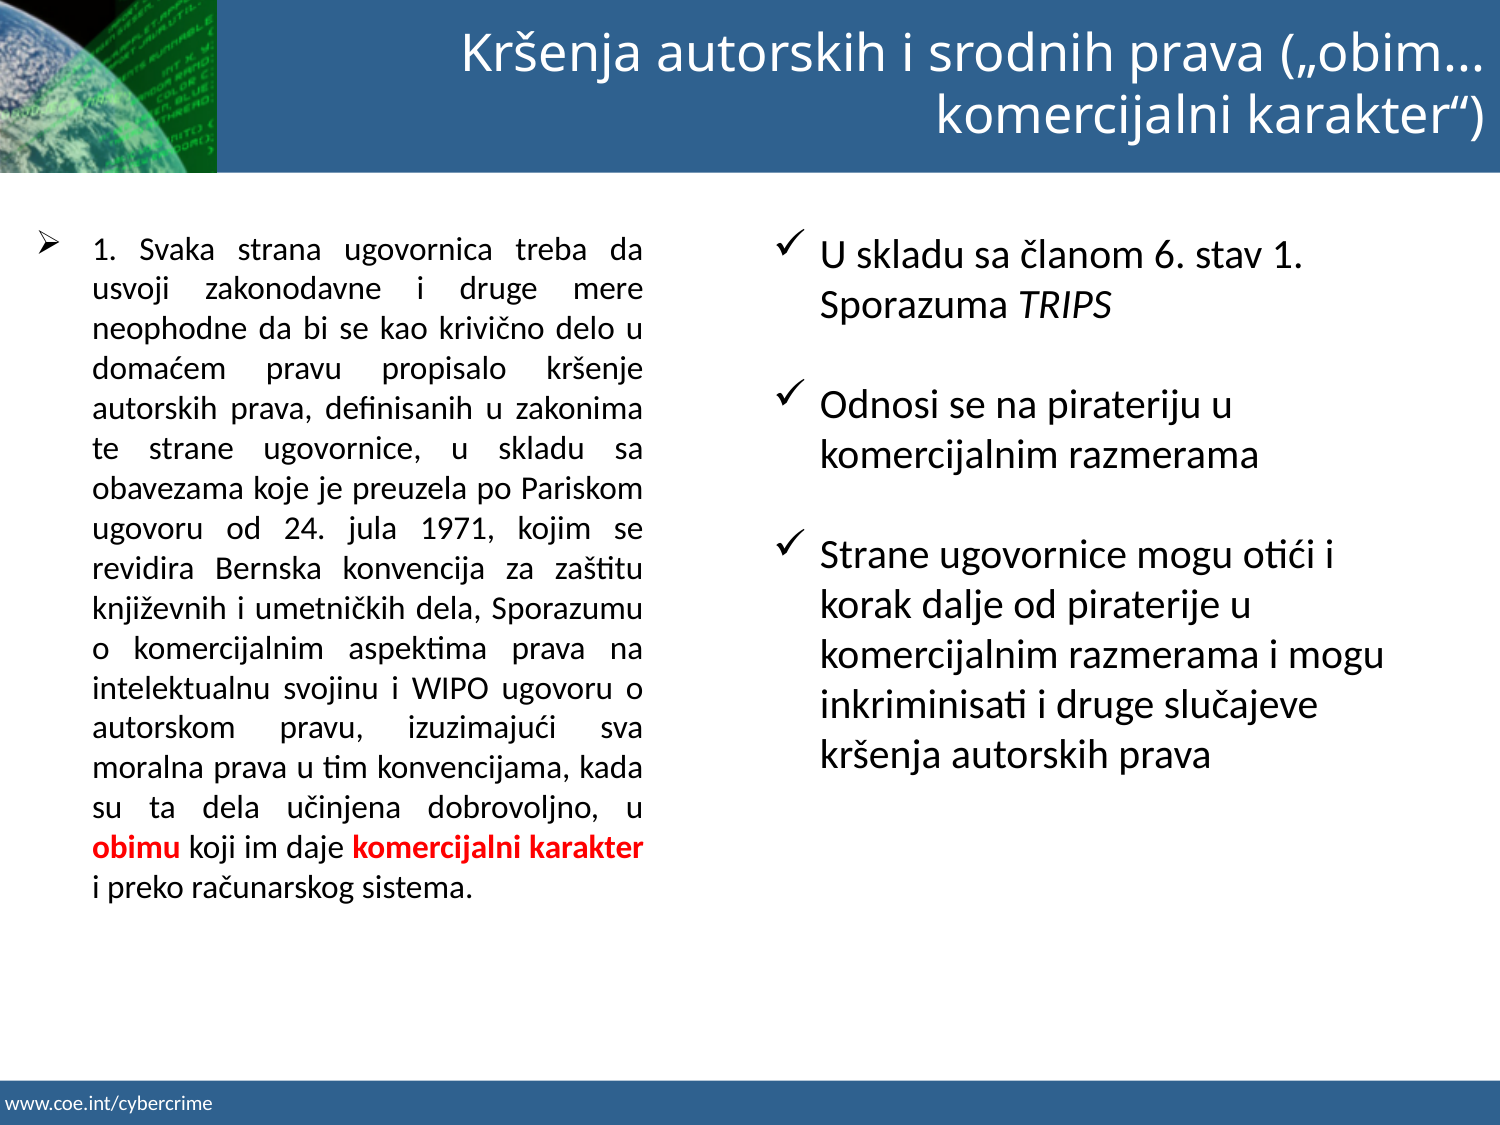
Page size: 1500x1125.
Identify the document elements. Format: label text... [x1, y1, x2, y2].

text_box 1. Svaka strana ugovornica treba da usvoji zakonodavne i druge mere neophodne da bi se kao krivično delo u domaćem pravu propisalo kršenje autorskih prava, definisanih u zakonima te strane ugovornice, u skladu sa obavezama koje je preuzela po Pariskom ugovoru od 24. jula 1971, kojim se revidira Bernska konvencija za zaštitu književnih i umetničkih dela, Sporazumu o komercijalnim aspektima prava na intelektualnu svojinu i WIPO ugovoru o autorskom pravu, izuzimajući sva moralna prava u tim konvencijama, kada su ta dela učinjena dobrovoljno, u obimu koji im daje komercijalni karakter i preko računarskog sistema. [21, 219, 660, 913]
picture [0, 0, 217, 173]
text_box Kršenja autorskih i srodnih prava („obim... komercijalni karakter“) [247, 11, 1500, 152]
text_box U skladu sa članom 6. stav 1. Sporazuma TRIPS Odnosi se na pirateriju u komercijalnim razmerama Strane ugovornice mogu otići i korak dalje od piraterije u komercijalnim razmerama i mogu inkriminisati i druge slučajeve kršenja autorskih prava [758, 219, 1415, 785]
